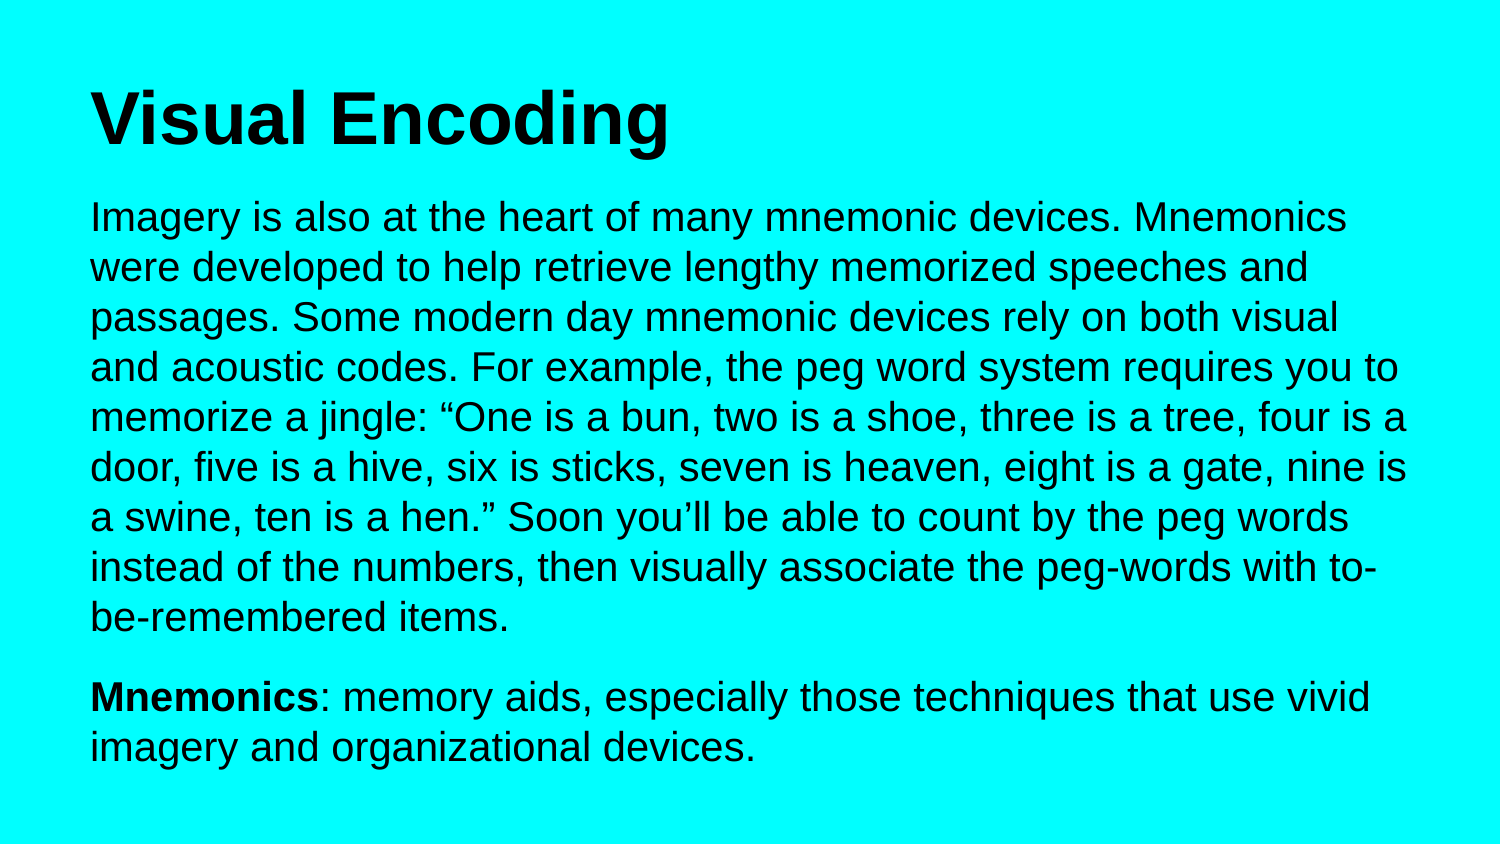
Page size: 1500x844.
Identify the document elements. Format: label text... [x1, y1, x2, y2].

list Imagery is also at the heart of many mnemonic devices. Mnemonics were developed to help retrieve lengthy memorized speeches and passages. Some modern day mnemonic devices rely on both visual and acoustic codes. For example, the peg word system requires you to memorize a jingle: “One is a bun, two is a shoe, three is a tree, four is a door, five is a hive, six is sticks, seven is heaven, eight is a gate, nine is a swine, ten is a hen.” Soon you’ll be able to count by the peg words instead of the numbers, then visually associate the peg-words with to-be-remembered items. Mnemonics: memory aids, especially those techniques that use vivid imagery and organizational devices. [75, 174, 1425, 786]
title Visual Encoding [75, 33, 1425, 174]
